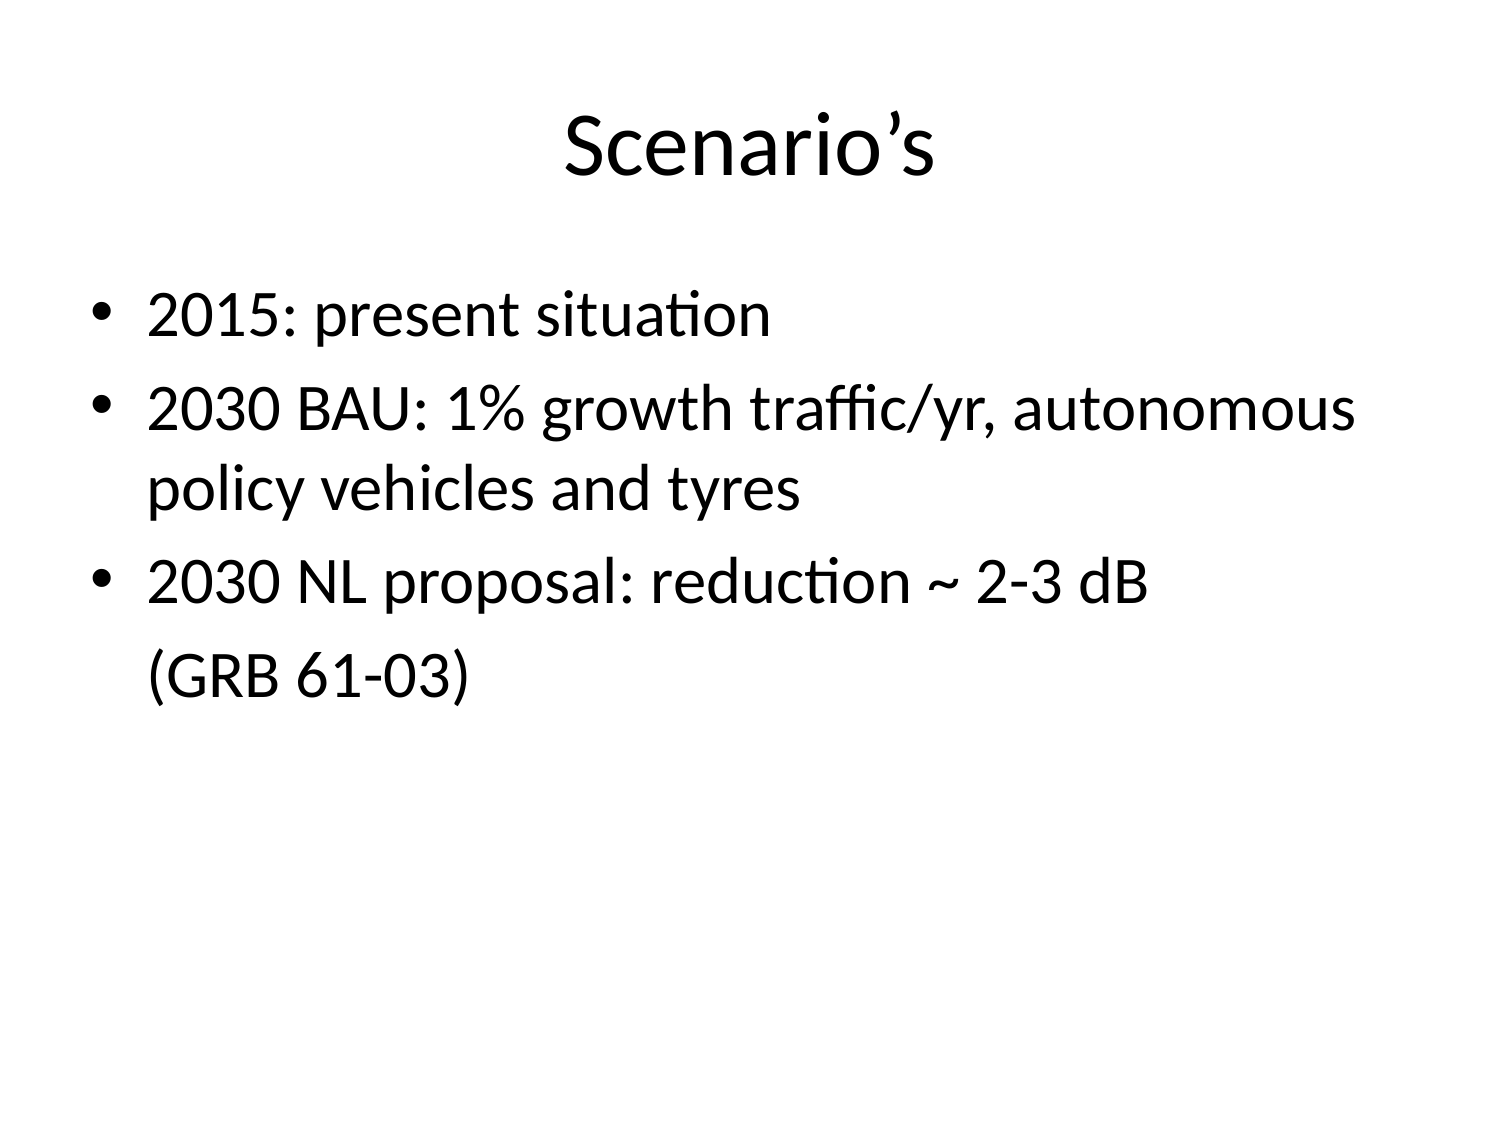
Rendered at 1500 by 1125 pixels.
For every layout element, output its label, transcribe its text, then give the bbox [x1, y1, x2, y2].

list 2015: present situation 2030 BAU: 1% growth traffic/yr, autonomous policy vehicles and tyres 2030 NL proposal: reduction ~ 2-3 dB (GRB 61-03) [75, 262, 1425, 1005]
title Scenario’s [75, 45, 1425, 233]
